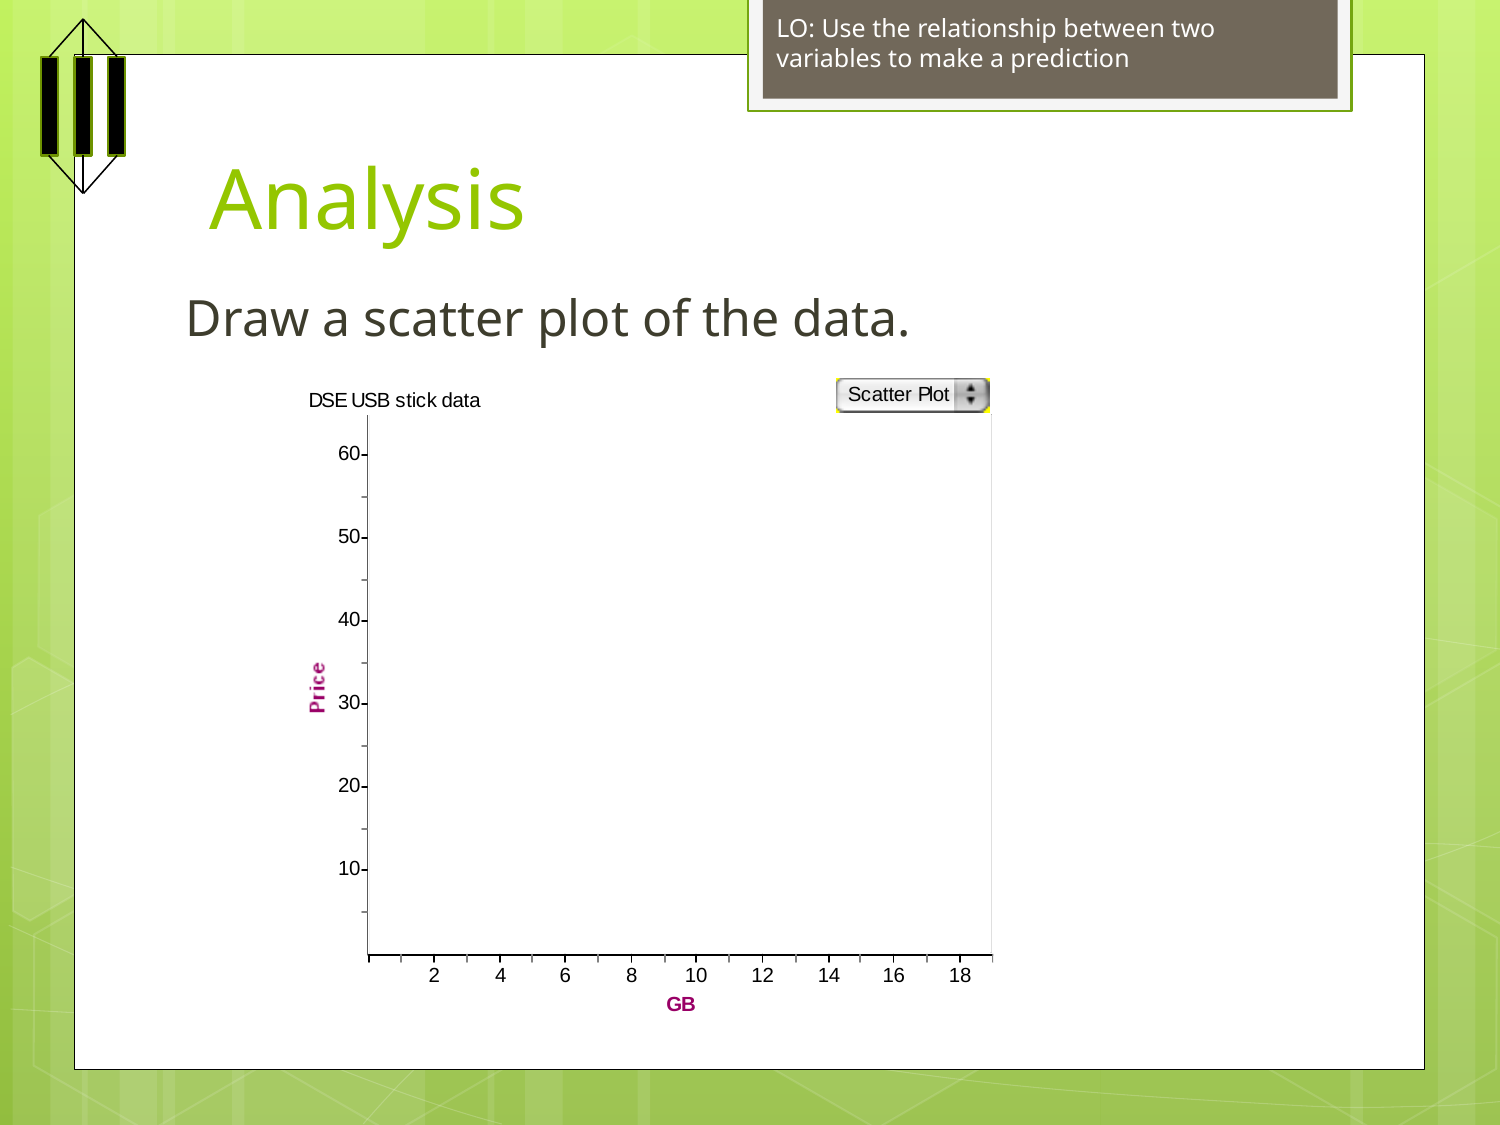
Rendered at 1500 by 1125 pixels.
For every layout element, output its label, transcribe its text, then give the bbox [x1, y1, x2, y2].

text_box LO: Use the relationship between two variables to make a prediction [761, 5, 1341, 110]
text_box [40, 18, 126, 194]
text_box [183, 361, 1365, 437]
picture [300, 373, 994, 1020]
text_box Draw a scatter plot of the data. [171, 278, 1353, 354]
title Analysis [194, 66, 1348, 254]
